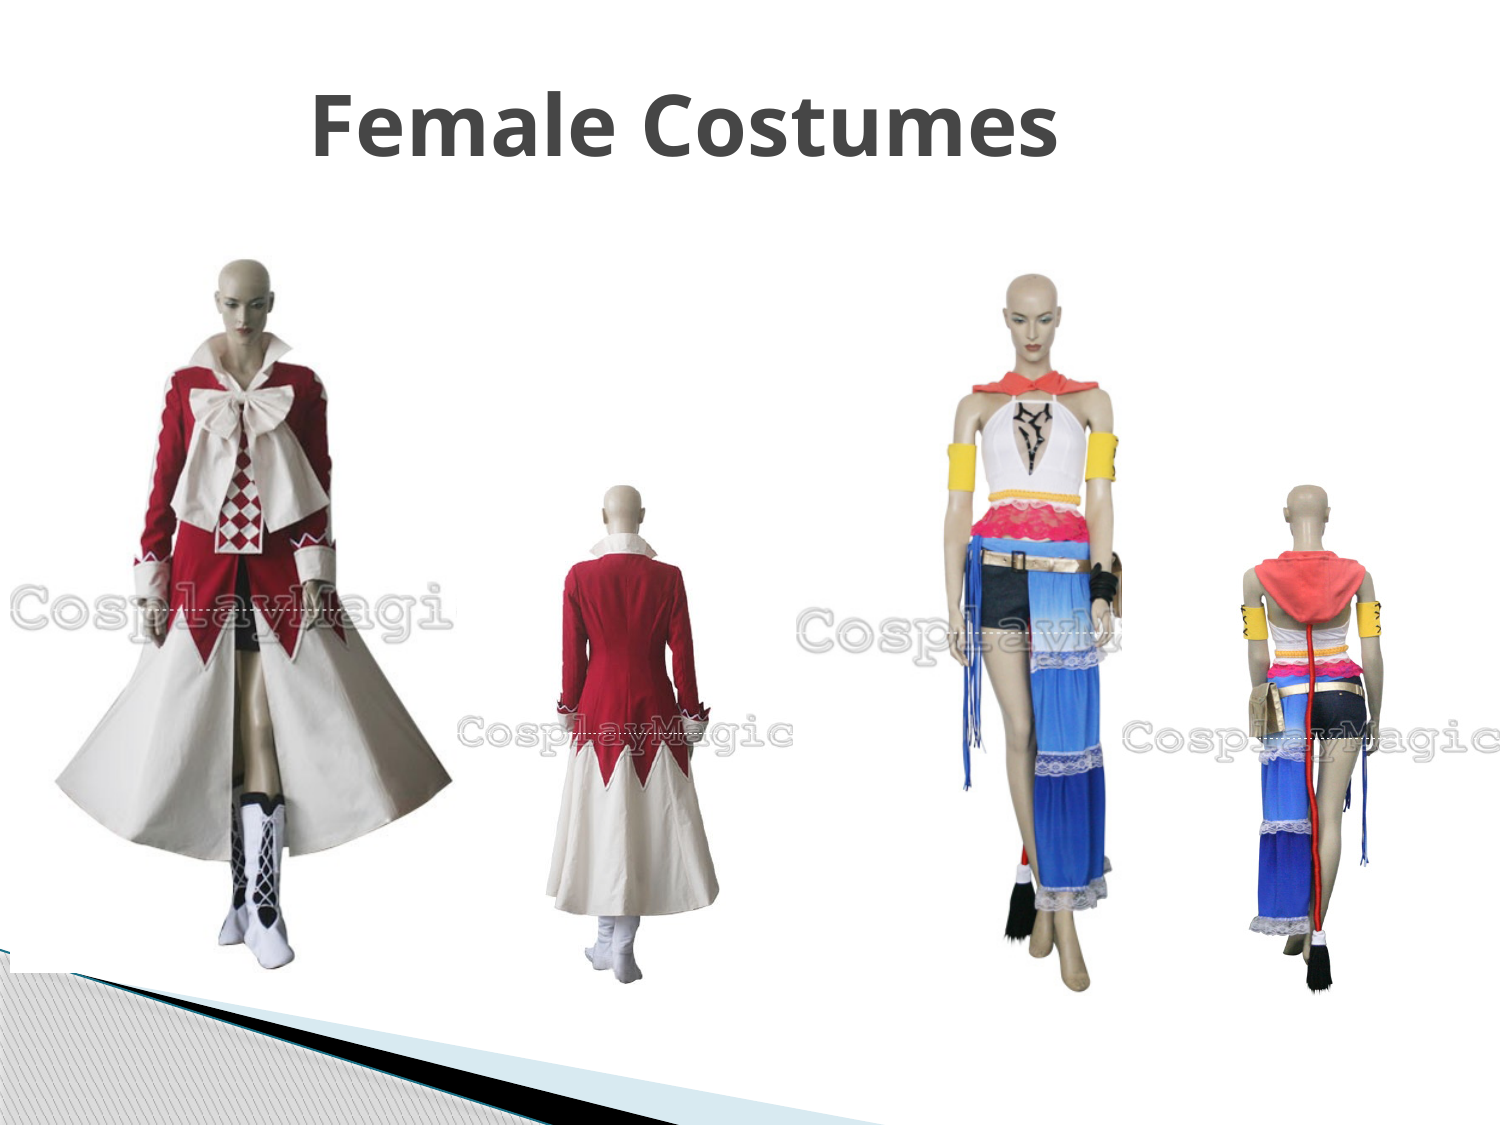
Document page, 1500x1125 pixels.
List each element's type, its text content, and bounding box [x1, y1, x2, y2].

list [10, 245, 496, 973]
title Female Costumes [93, 45, 1348, 200]
picture [456, 480, 794, 985]
picture [796, 269, 1500, 997]
